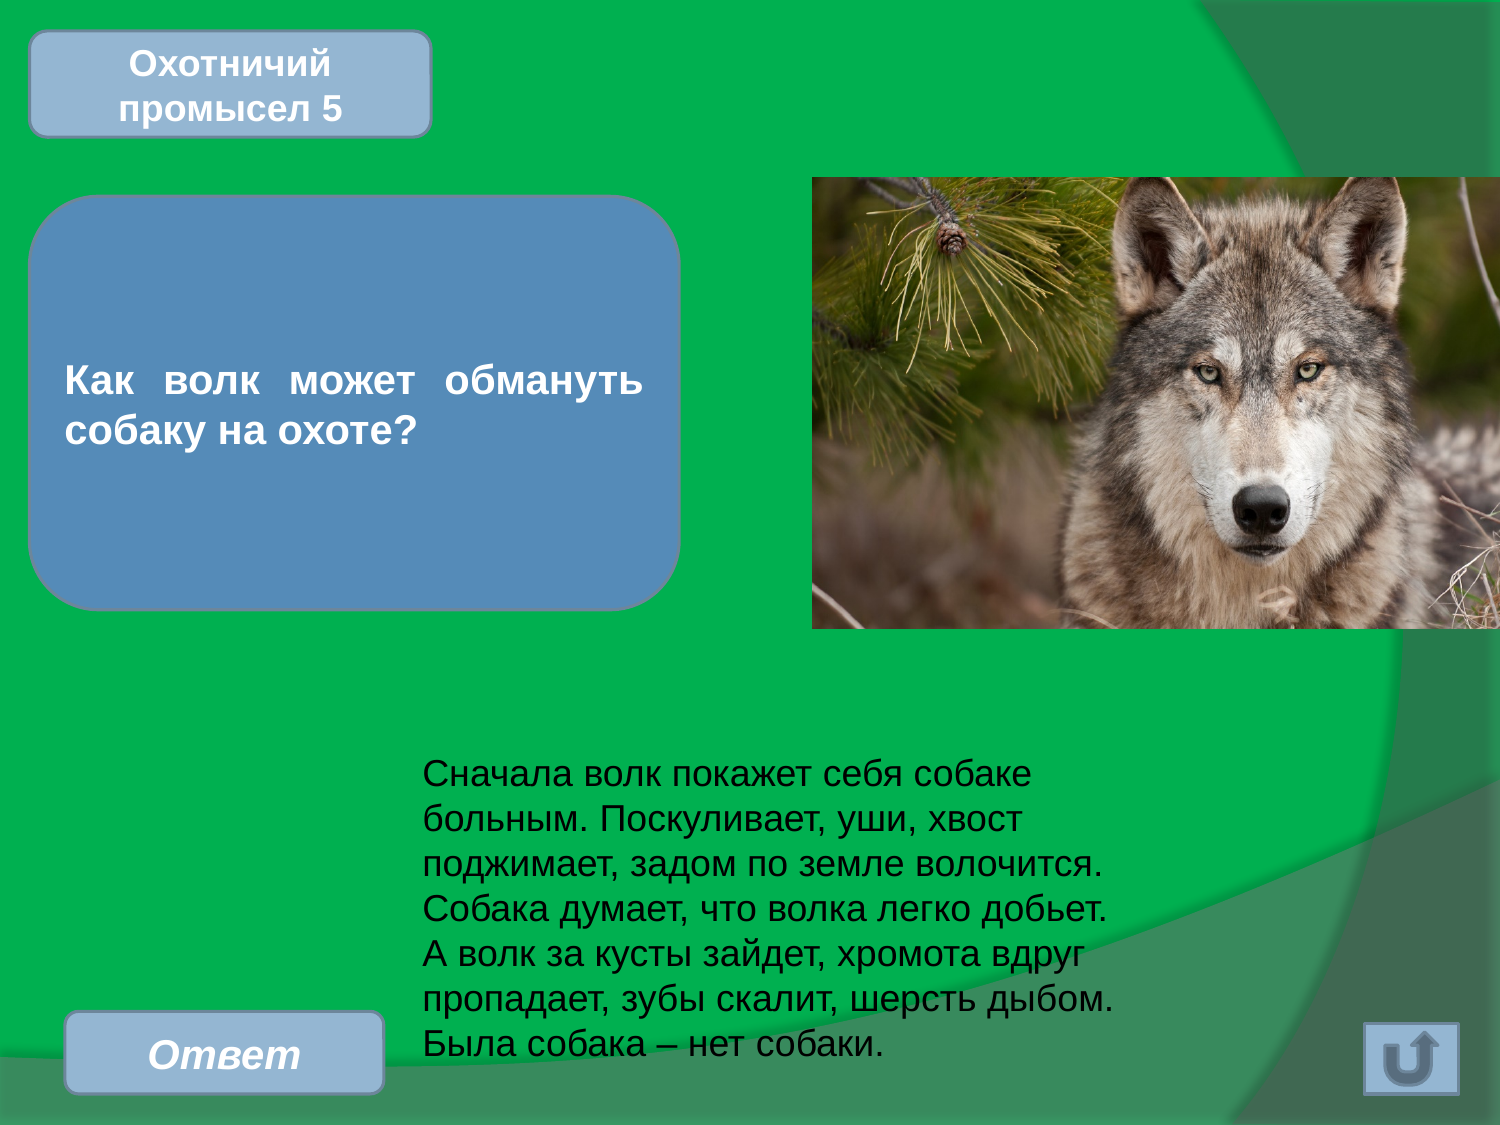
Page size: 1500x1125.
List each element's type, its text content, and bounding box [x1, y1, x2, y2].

text_box Ответ [63, 1009, 386, 1096]
picture [811, 177, 1500, 629]
text_box [1363, 1022, 1460, 1096]
text_box Сначала волк покажет себя собаке больным. Поскуливает, уши, хвост поджимает, задом по земле волочится. Собака думает, что волка легко добьет. А волк за кусты зайдет, хромота вдруг пропадает, зубы скалит, шерсть дыбом. Была собака – нет собаки. [407, 741, 1158, 1072]
text_box Как волк может обмануть собаку на охоте? [27, 194, 681, 612]
text_box Охотничий промысел 5 [27, 29, 433, 139]
